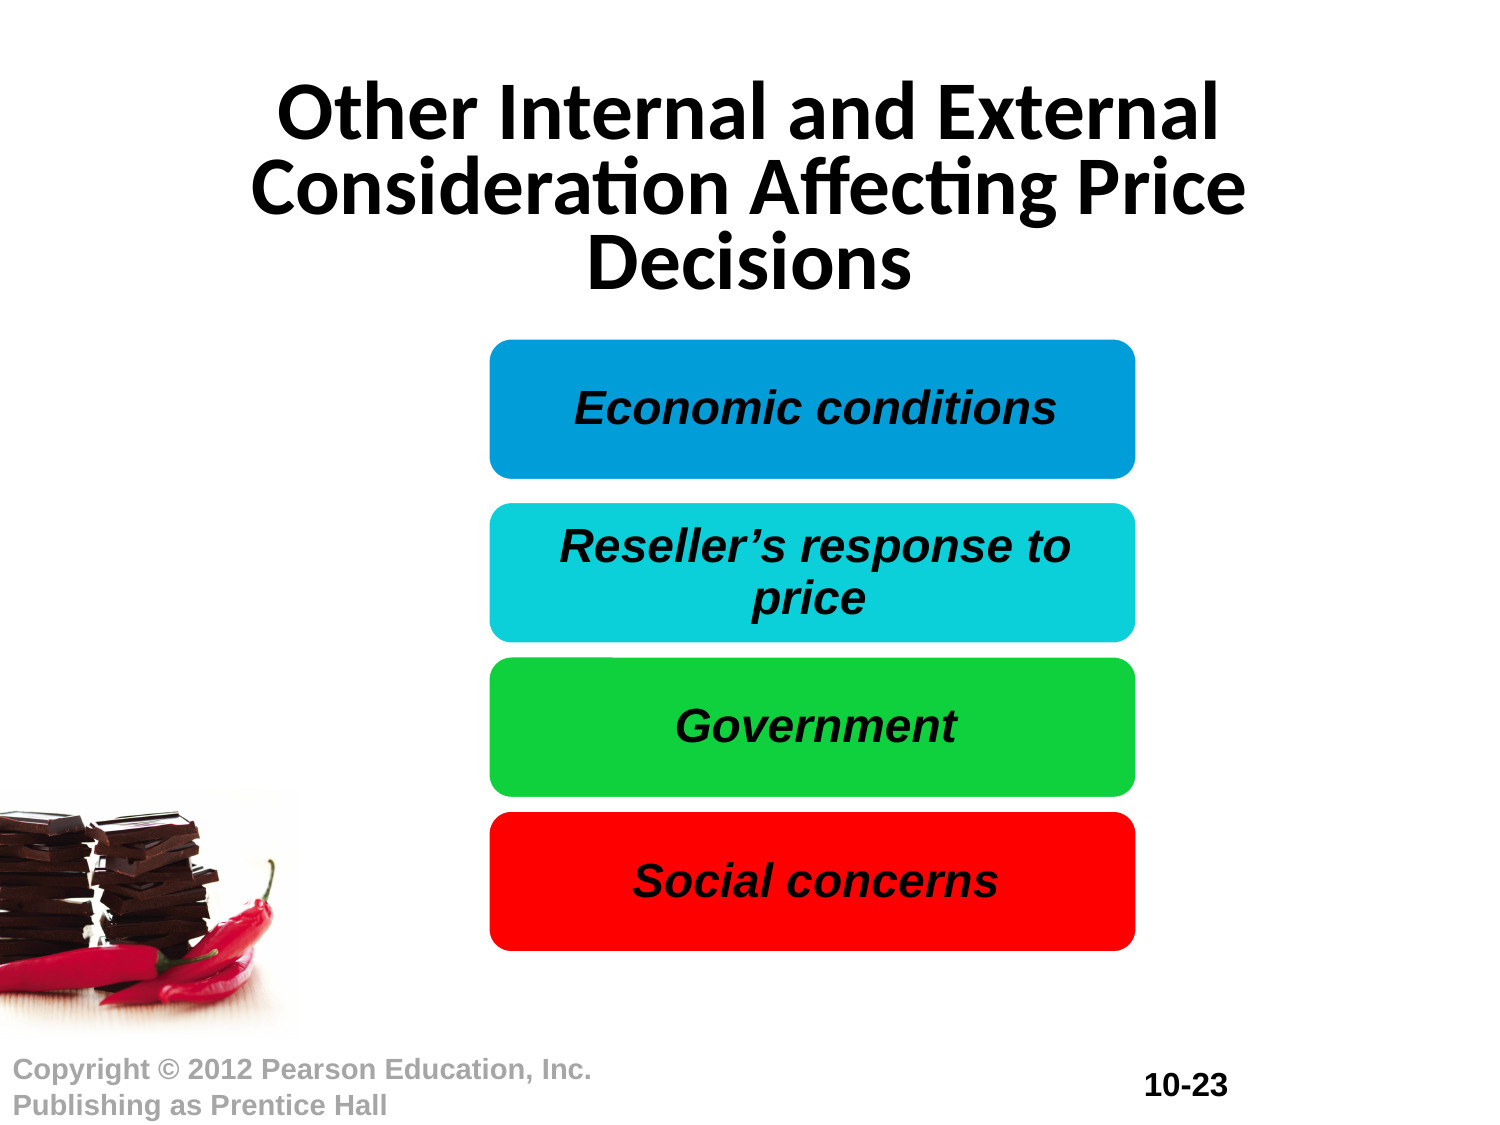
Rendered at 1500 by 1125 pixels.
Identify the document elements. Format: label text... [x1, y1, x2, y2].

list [487, 337, 1138, 963]
title Other Internal and External Consideration Affecting Price Decisions [112, 37, 1388, 351]
picture [0, 789, 300, 1039]
list [149, 237, 1326, 301]
